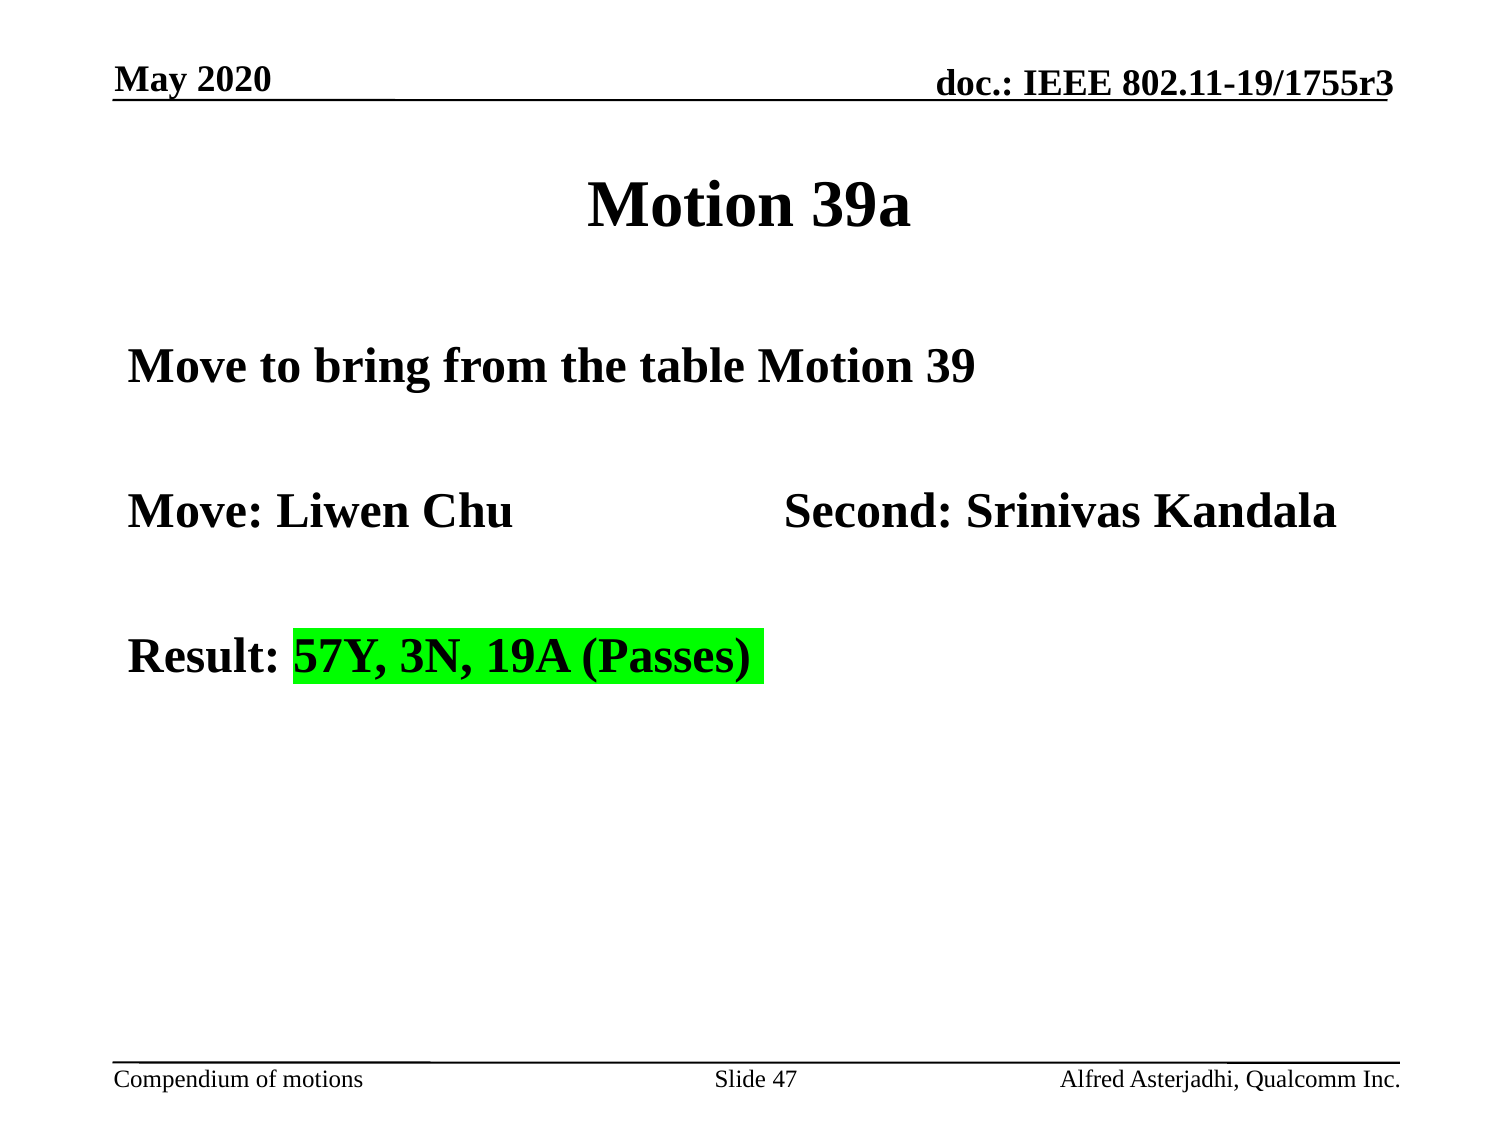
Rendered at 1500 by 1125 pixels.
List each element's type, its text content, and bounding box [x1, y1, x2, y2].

slide_number Slide 47 [712, 1061, 800, 1123]
title Motion 39a [112, 112, 1388, 288]
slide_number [114, 54, 423, 100]
footer Alfred Asterjadhi, Qualcomm Inc. [878, 1061, 1402, 1093]
list Move to bring from the table Motion 39 Move: Liwen Chu Second: Srinivas Kandala Result: 57Y, 3N, 19A (Passes) [112, 324, 1388, 1000]
